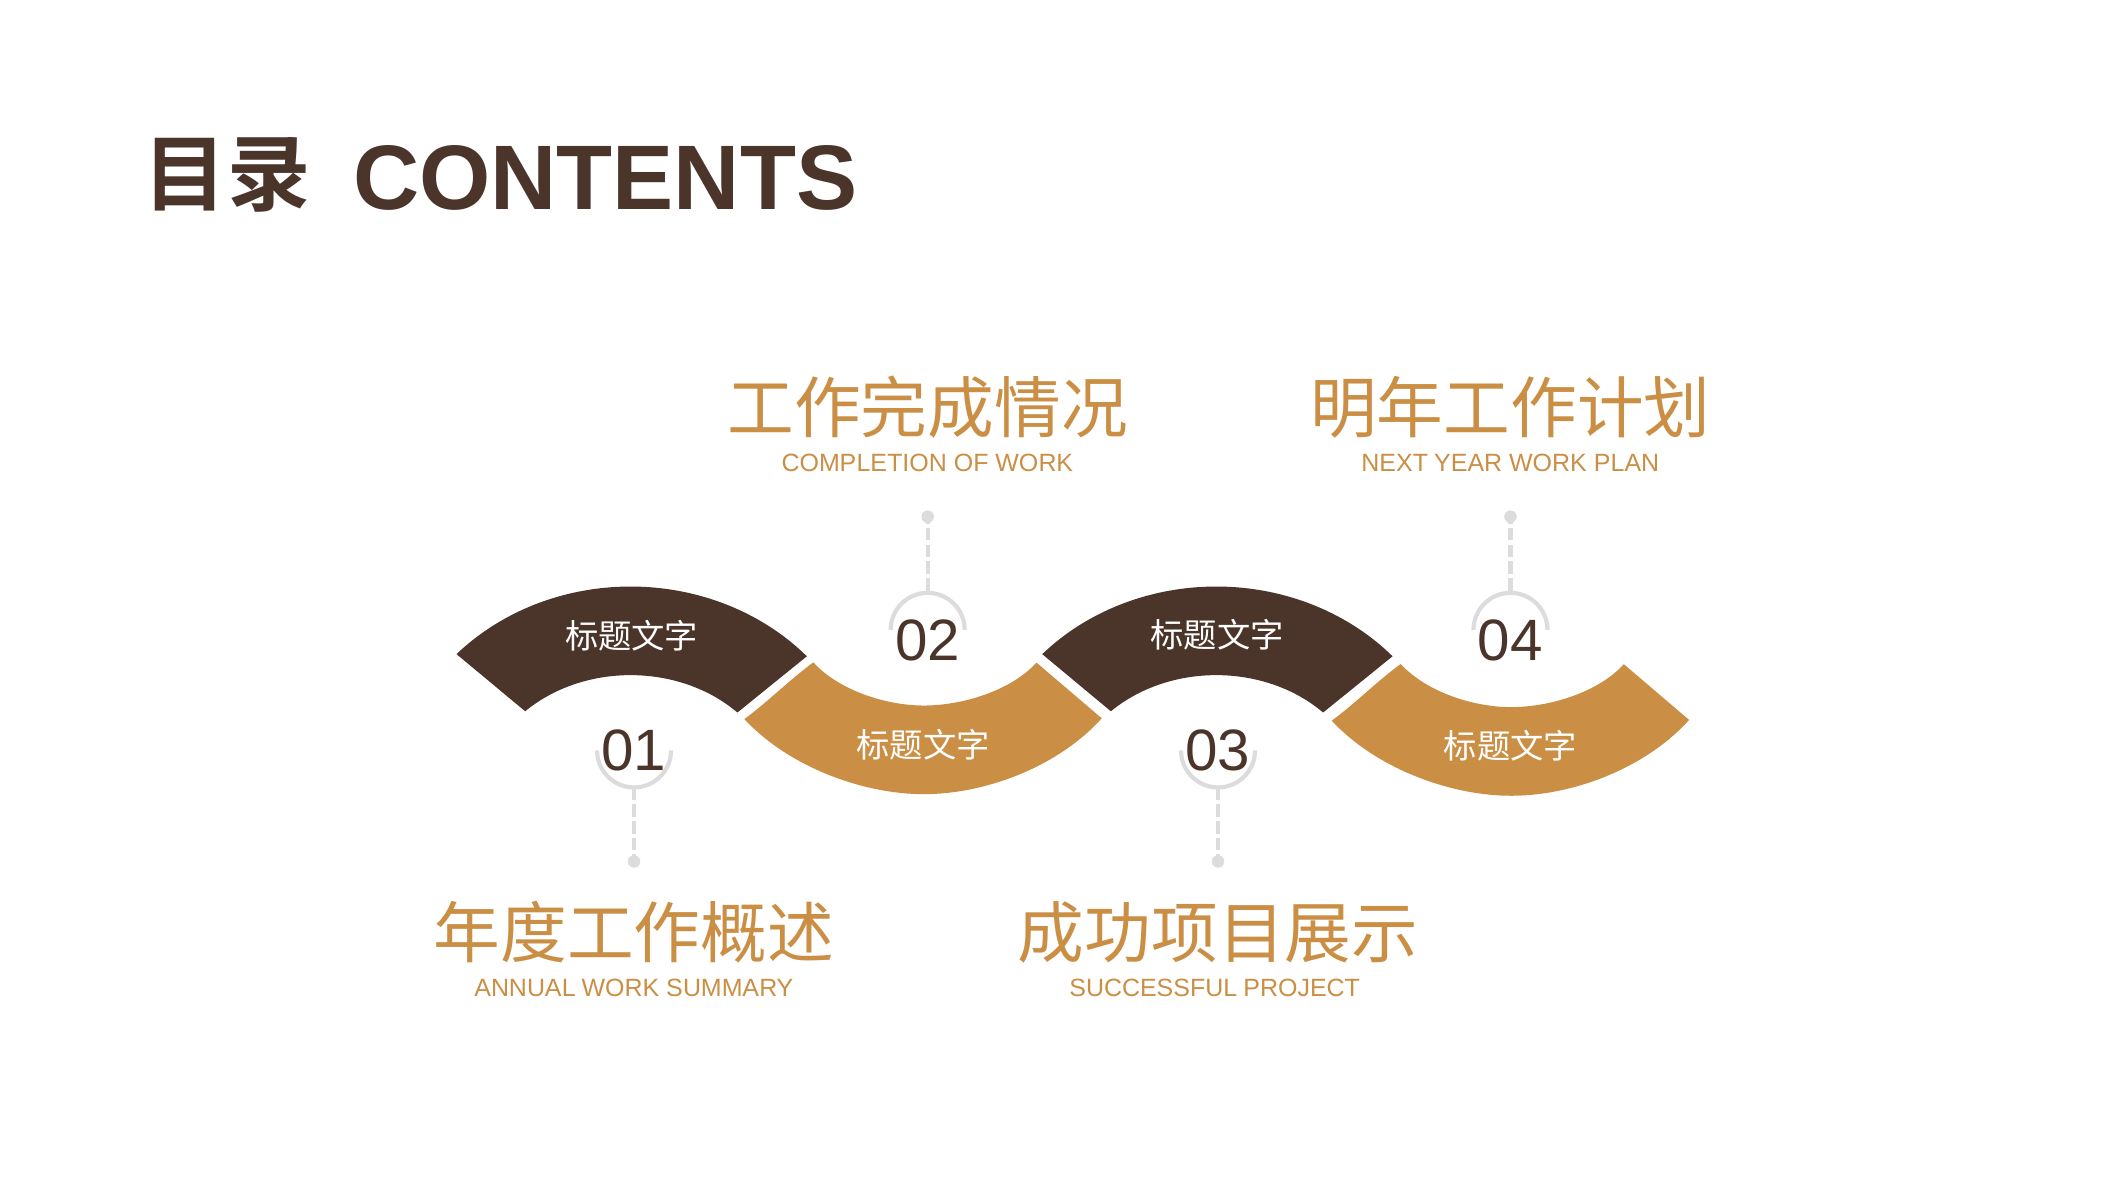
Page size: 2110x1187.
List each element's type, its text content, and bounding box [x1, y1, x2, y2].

text_box 成功项目展示 SUCCESSFUL PROJECT [1011, 891, 1425, 1002]
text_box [1473, 516, 1548, 672]
text_box 标题文字 [744, 662, 1102, 795]
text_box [890, 516, 965, 672]
text_box 工作完成情况 COMPLETION OF WORK [721, 366, 1134, 476]
text_box 目录 [143, 121, 332, 222]
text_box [1181, 724, 1256, 862]
text_box 年度工作概述 ANNUAL WORK SUMMARY [427, 891, 841, 1002]
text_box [597, 724, 672, 862]
text_box 标题文字 [456, 586, 807, 713]
text_box 明年工作计划 NEXT YEAR WORK PLAN [1304, 366, 1717, 476]
text_box 标题文字 [1042, 586, 1393, 713]
text_box CONTENTS [353, 118, 886, 229]
text_box 标题文字 [1331, 664, 1690, 796]
